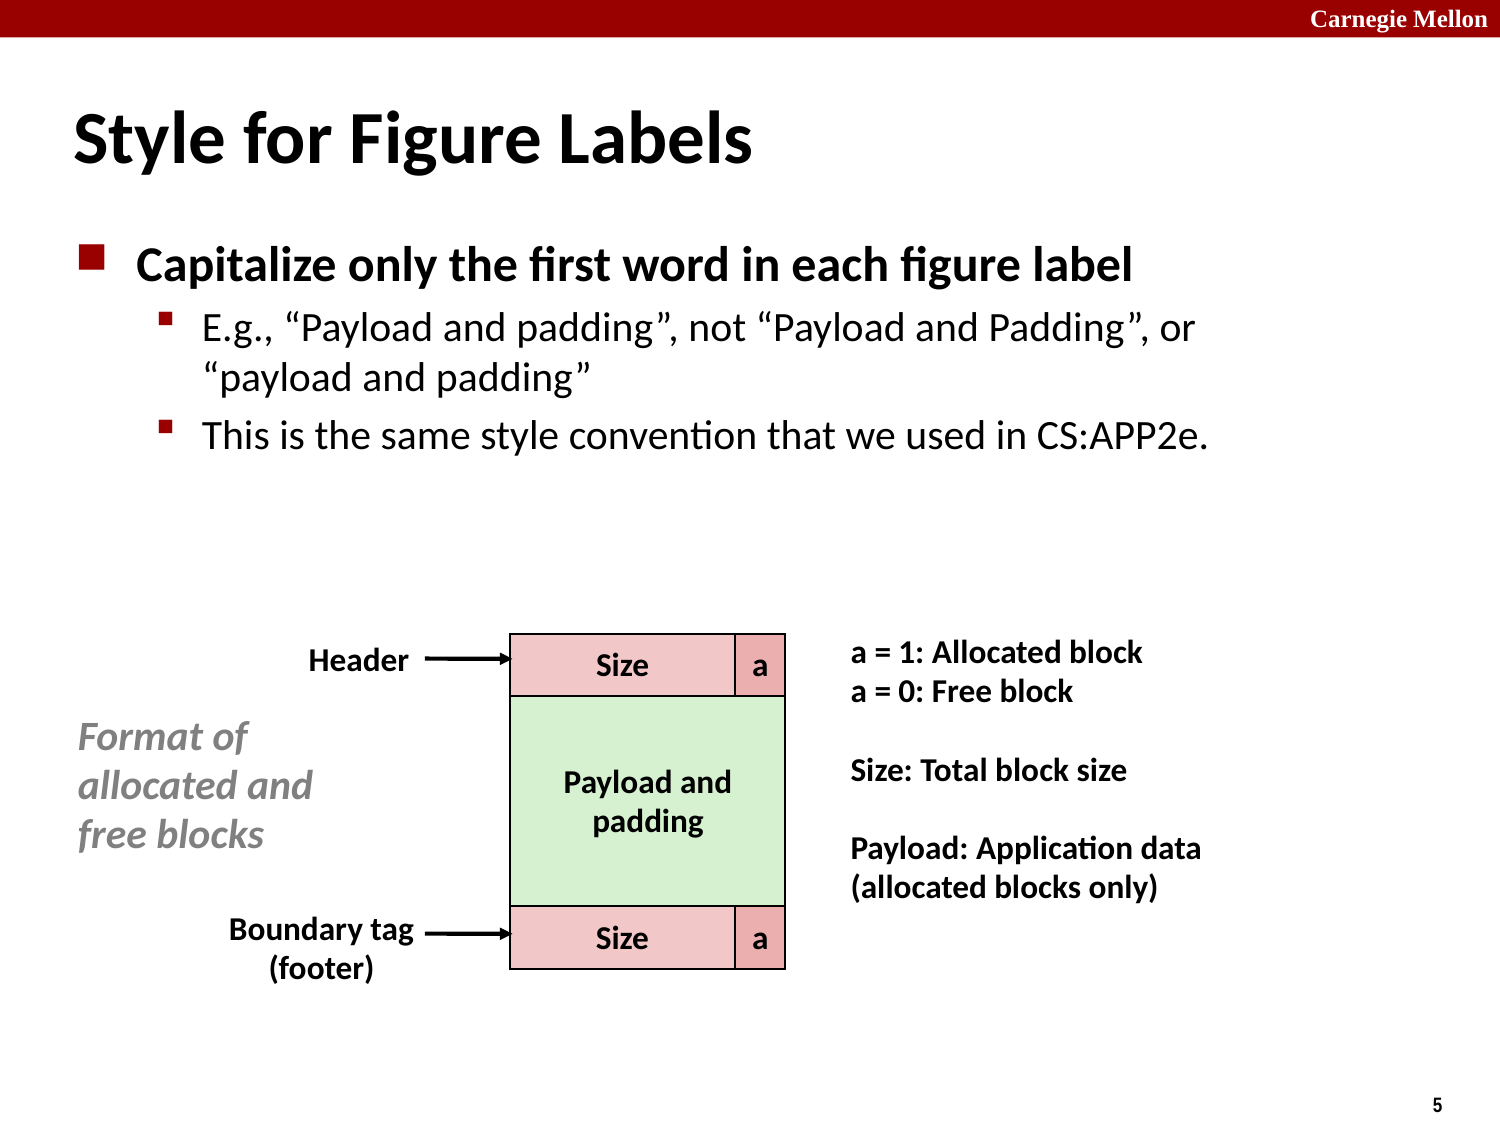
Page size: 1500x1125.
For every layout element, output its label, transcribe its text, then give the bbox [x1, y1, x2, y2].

text_box Size [510, 906, 735, 969]
text_box Payload and padding [510, 696, 786, 906]
text_box a = 1: Allocated block a = 0: Free block Size: Total block size Payload: Application data (allocated blocks only) [835, 624, 1218, 953]
text_box Format of allocated and free blocks [63, 703, 329, 867]
text_box Size [510, 633, 735, 696]
text_box [424, 652, 513, 666]
text_box [424, 927, 513, 940]
text_box Boundary tag (footer) [214, 901, 430, 996]
text_box a [735, 633, 786, 696]
list Capitalize only the first word in each figure label E.g., “Payload and padding”, not “Payload and Padding”, or “payload and padding” This is the same style convention that we used in CS:APP2e. [64, 223, 1361, 1040]
title Style for Figure Labels [58, 71, 1305, 197]
text_box a [735, 906, 786, 969]
text_box Header [294, 632, 425, 687]
